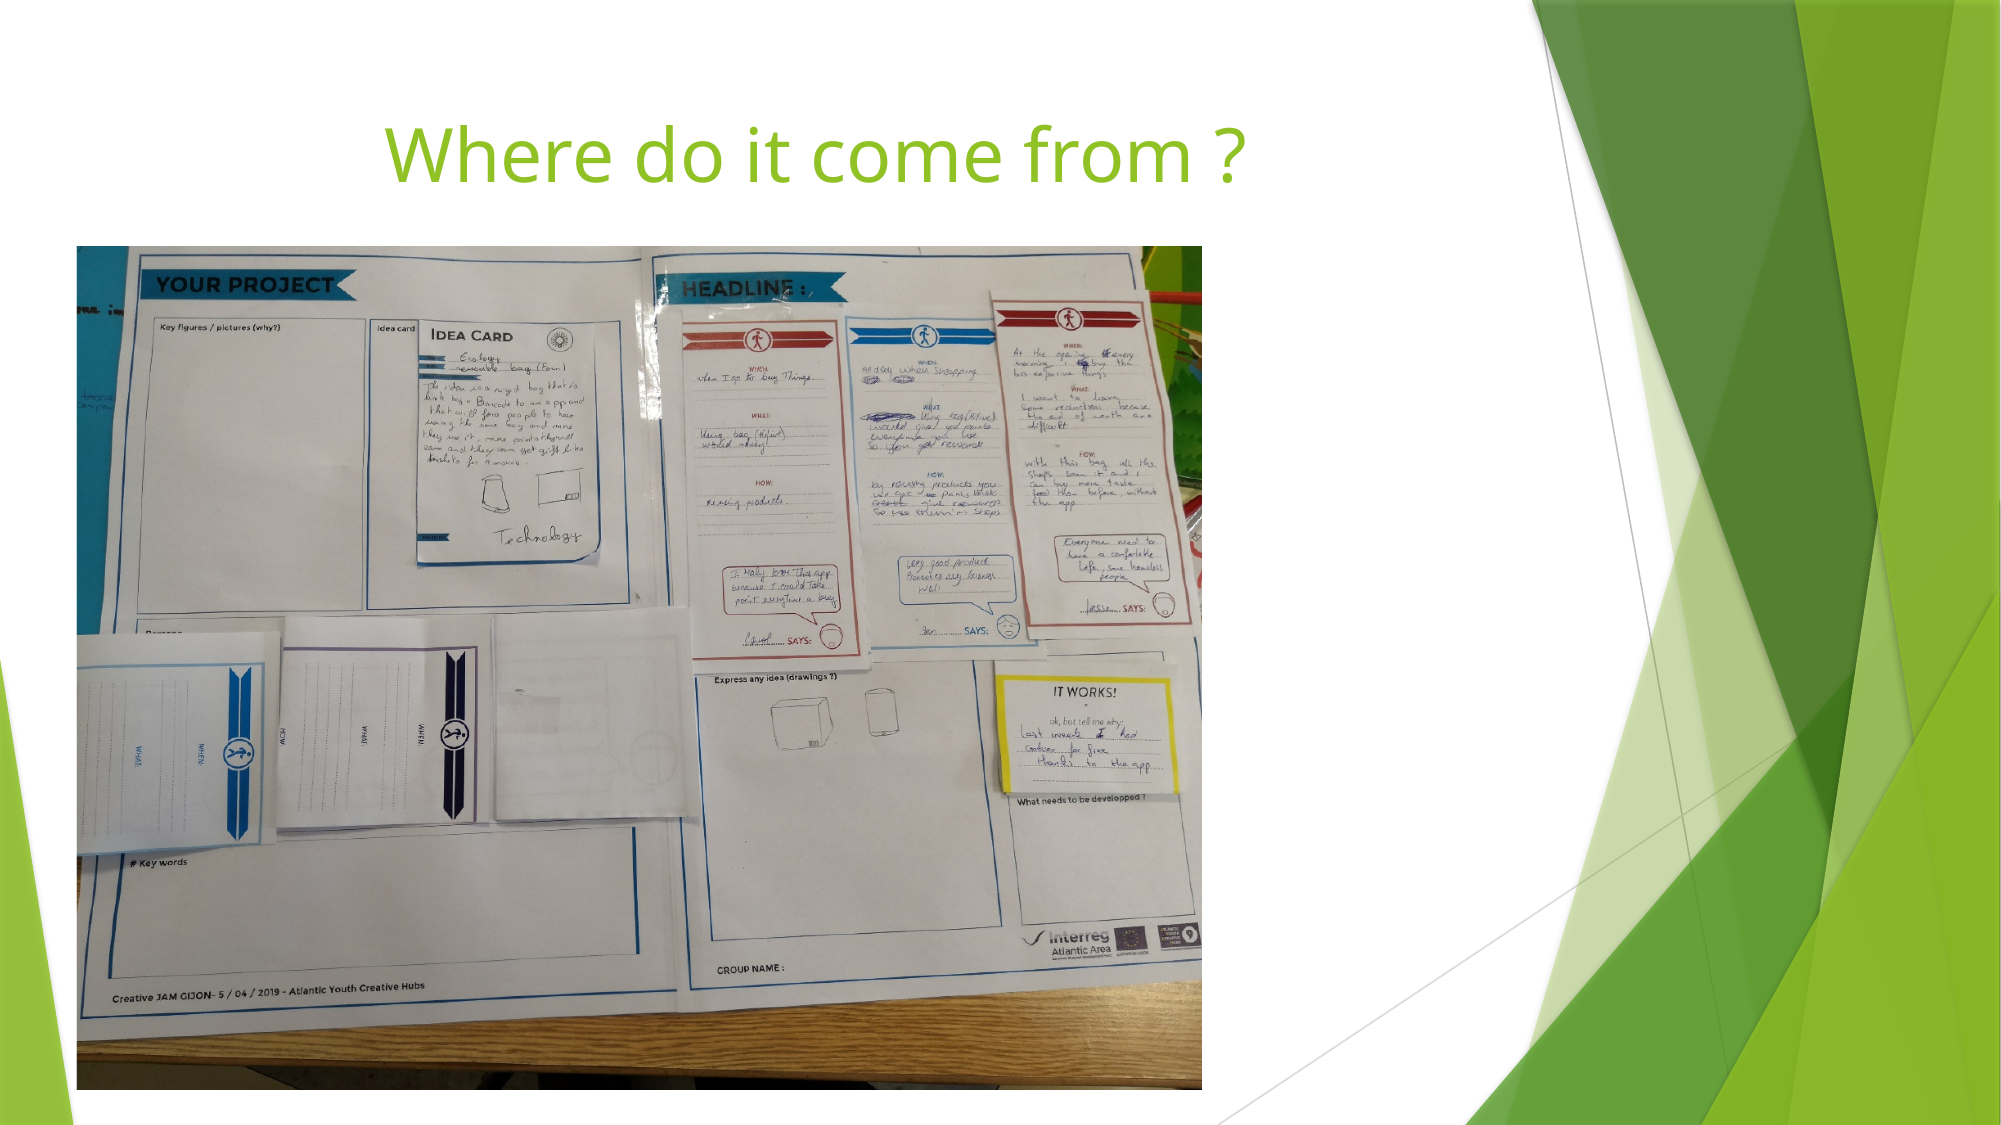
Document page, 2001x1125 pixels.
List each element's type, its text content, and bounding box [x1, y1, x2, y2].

title Where do it come from ? [111, 99, 1522, 317]
picture [78, 104, 1201, 1125]
